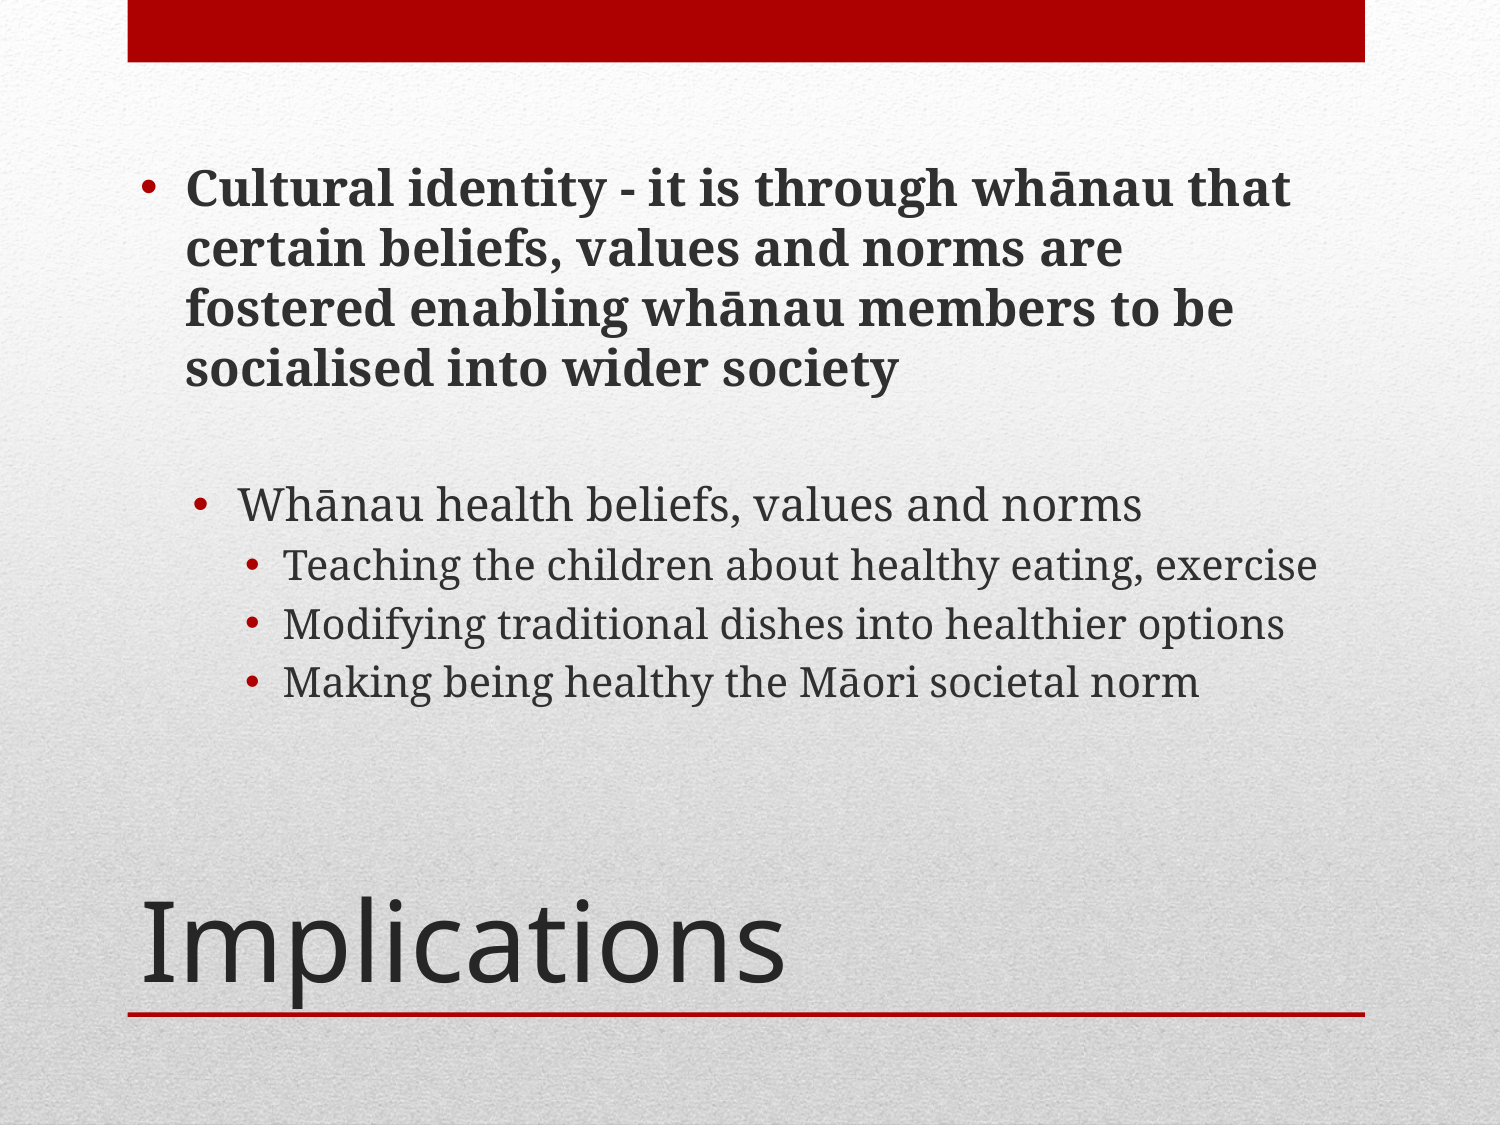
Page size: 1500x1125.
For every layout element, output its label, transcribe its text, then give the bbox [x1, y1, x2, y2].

title Implications [125, 750, 1238, 1013]
list Cultural identity - it is through whānau that certain beliefs, values and norms are fostered enabling whānau members to be socialised into wider society Whānau health beliefs, values and norms Teaching the children about healthy eating, exercise Modifying traditional dishes into healthier options Making being healthy the Māori societal norm [125, 112, 1363, 750]
